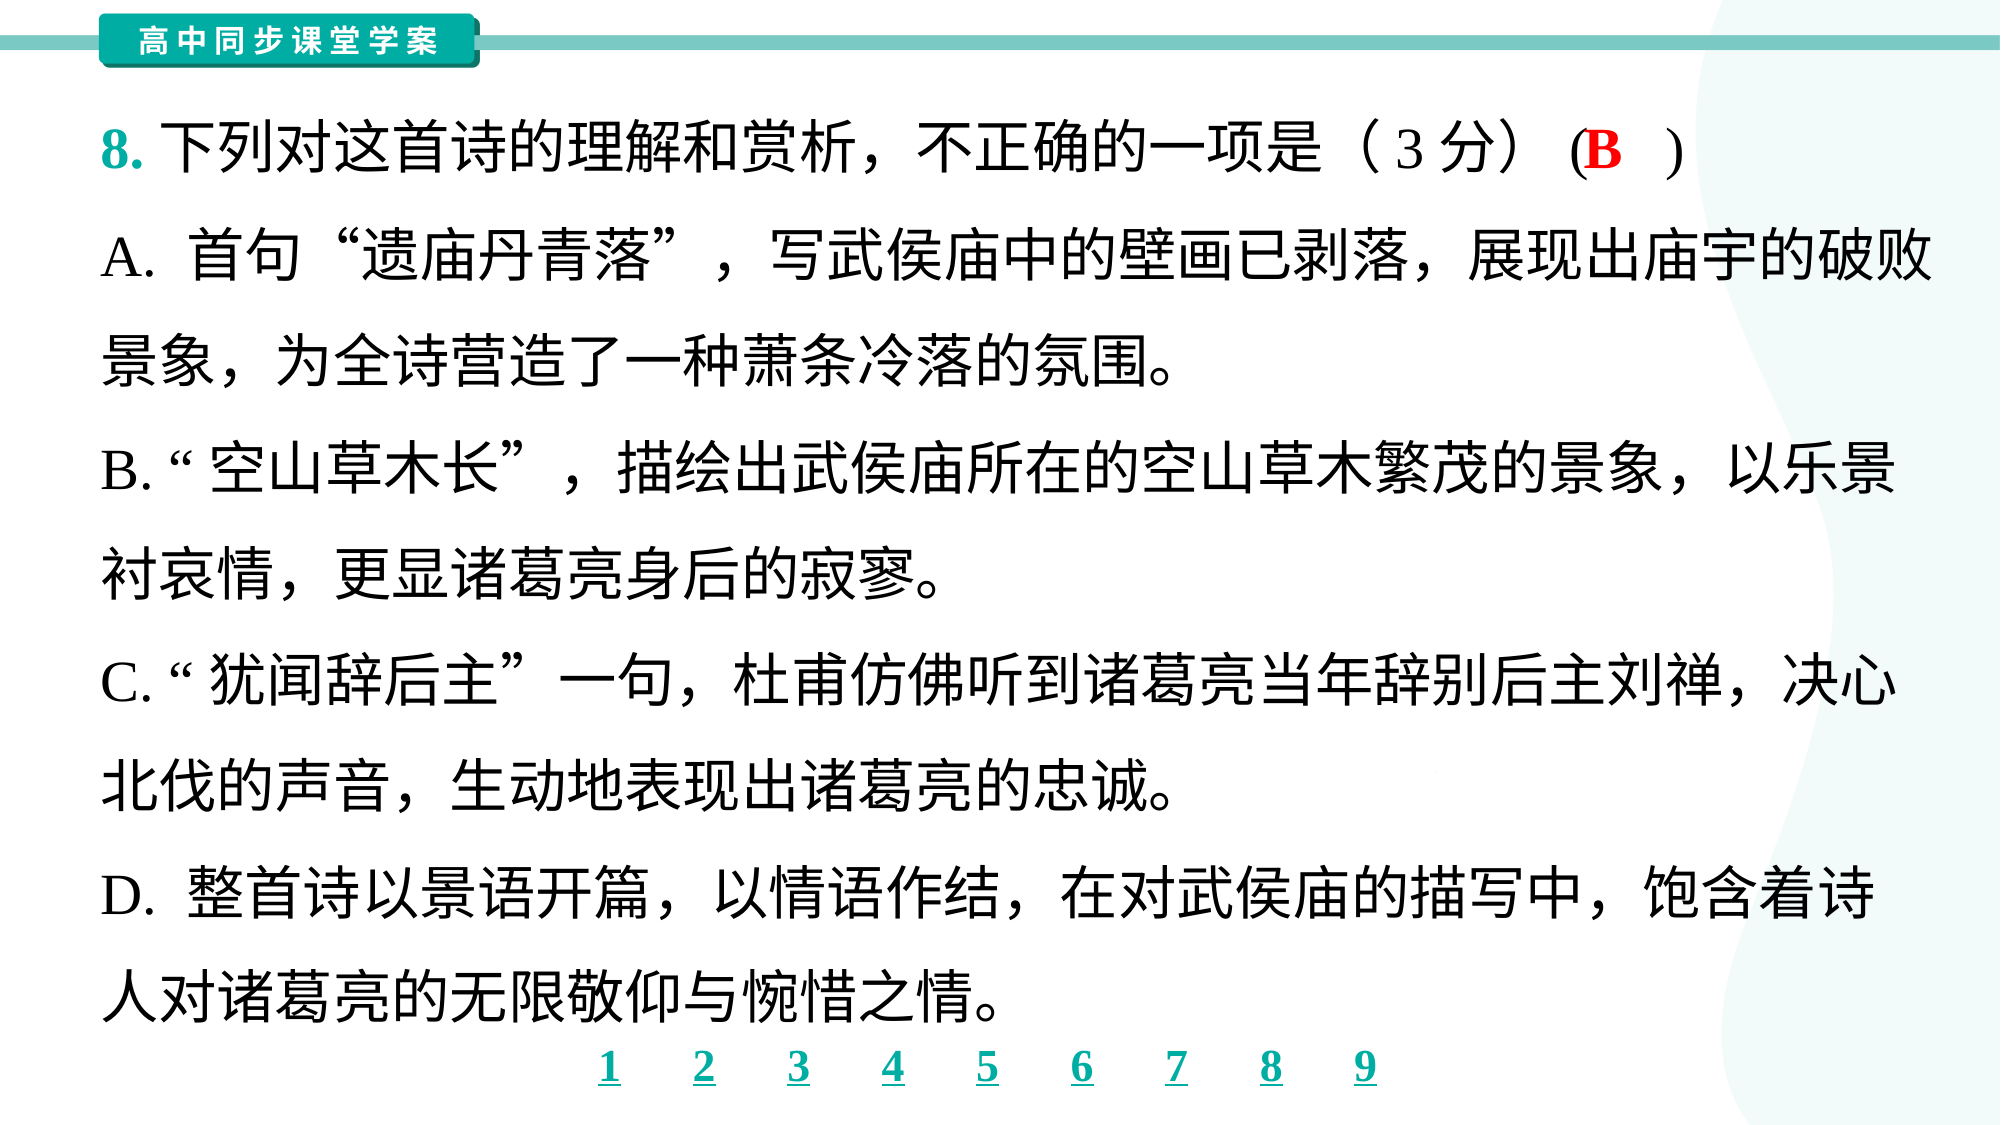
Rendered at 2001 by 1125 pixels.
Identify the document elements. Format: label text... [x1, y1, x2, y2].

picture [0, 0, 2000, 1125]
text_box 8.下列对这首诗的理解和赏析，不正确的一项是（3分）( ) [1644, 76, 1899, 169]
text_box 8.下列对这首诗的理解和赏析，不正确的一项是（3分）( ) [100, 76, 1562, 169]
text_box B [1562, 75, 1644, 169]
text_box A. 首句“遗庙丹青落”，写武侯庙中的壁画已剥落，展现出庙宇的破败 景象，为全诗营造了一种萧条冷落的氛围。 B. “空山草木长”，描绘出武侯庙所在的空山草木繁茂的景象，以乐景 衬哀情，更显诸葛亮身后的寂寥。 C. “犹闻辞后主”一句，杜甫仿佛听到诸葛亮当年辞别后主刘禅，决心 北伐的声音，生动地表现出诸葛亮的忠诚。 D. 整首诗以景语开篇，以情语作结，在对武侯庙的描写中，饱含着诗 人对诸葛亮的无限敬仰与惋惜之情。 [100, 182, 1899, 1019]
